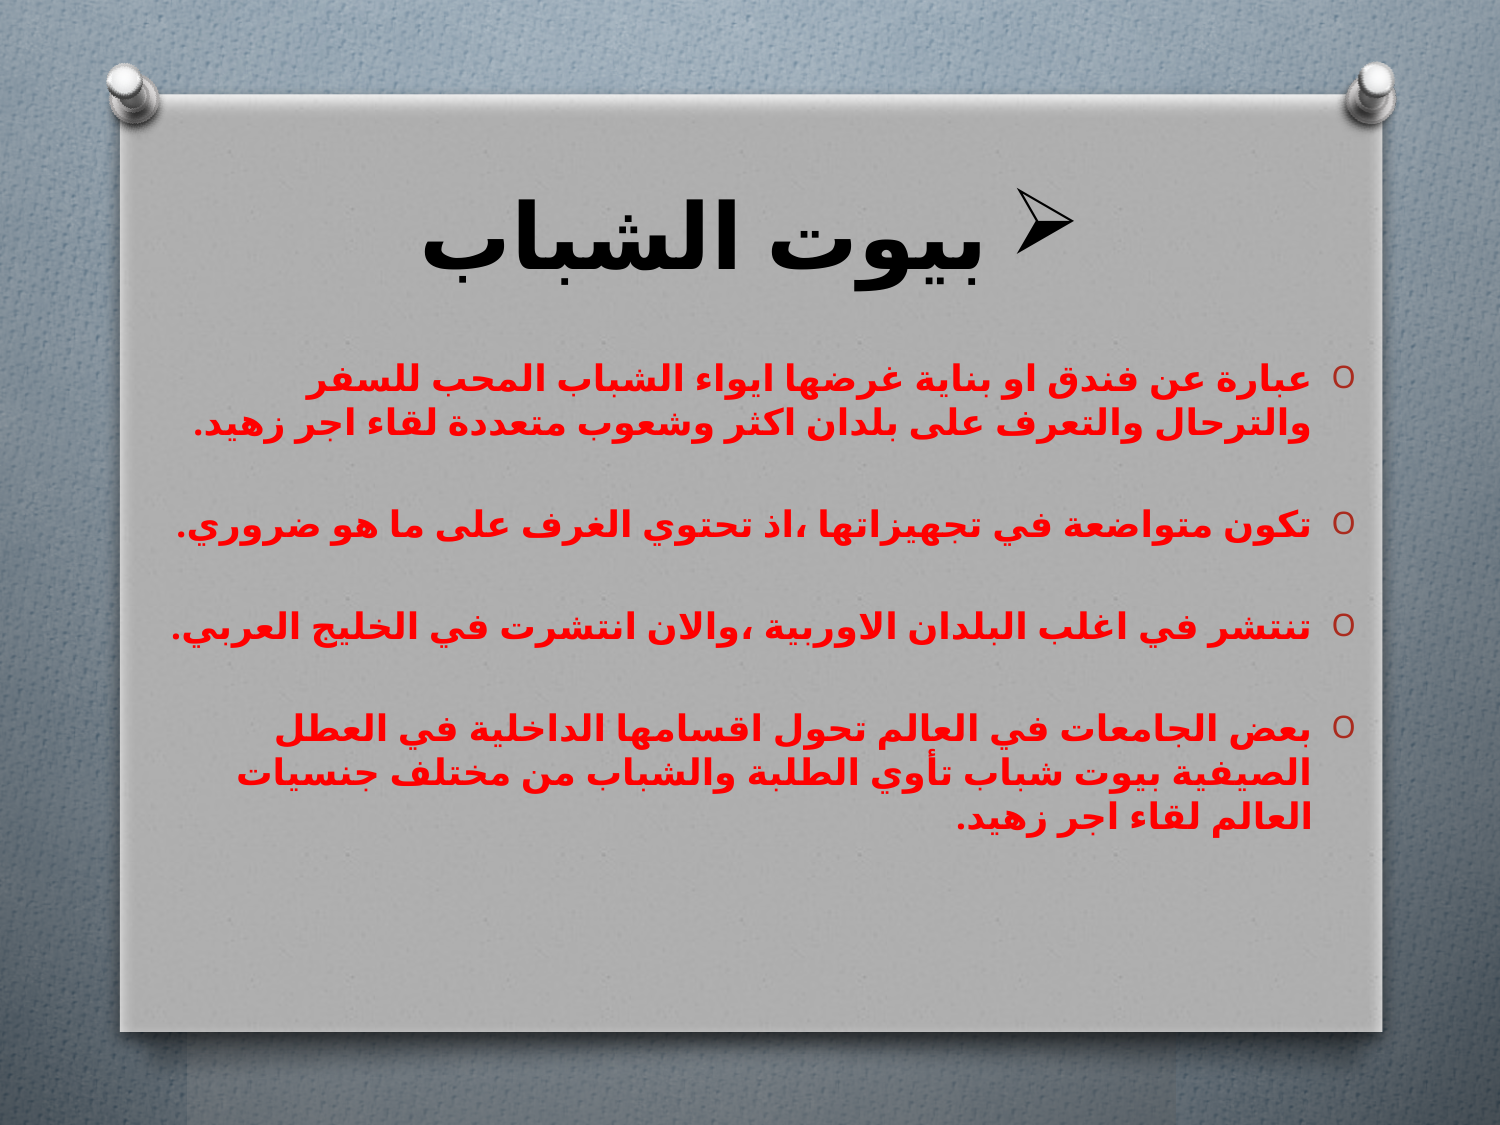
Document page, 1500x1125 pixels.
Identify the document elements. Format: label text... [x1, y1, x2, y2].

list عبارة عن فندق او بناية غرضها ايواء الشباب المحب للسفر والترحال والتعرف على بلدان اكثر وشعوب متعددة لقاء اجر زهيد. تكون متواضعة في تجهيزاتها ،اذ تحتوي الغرف على ما هو ضروري. تنتشر في اغلب البلدان الاوربية ،والان انتشرت في الخليج العربي. بعض الجامعات في العالم تحول اقسامها الداخلية في العطل الصيفية بيوت شباب تأوي الطلبة والشباب من مختلف جنسيات العالم لقاء اجر زهيد. [147, 347, 1365, 939]
title بيوت الشباب [179, 134, 1323, 332]
picture [75, 29, 198, 153]
picture [1317, 35, 1439, 156]
